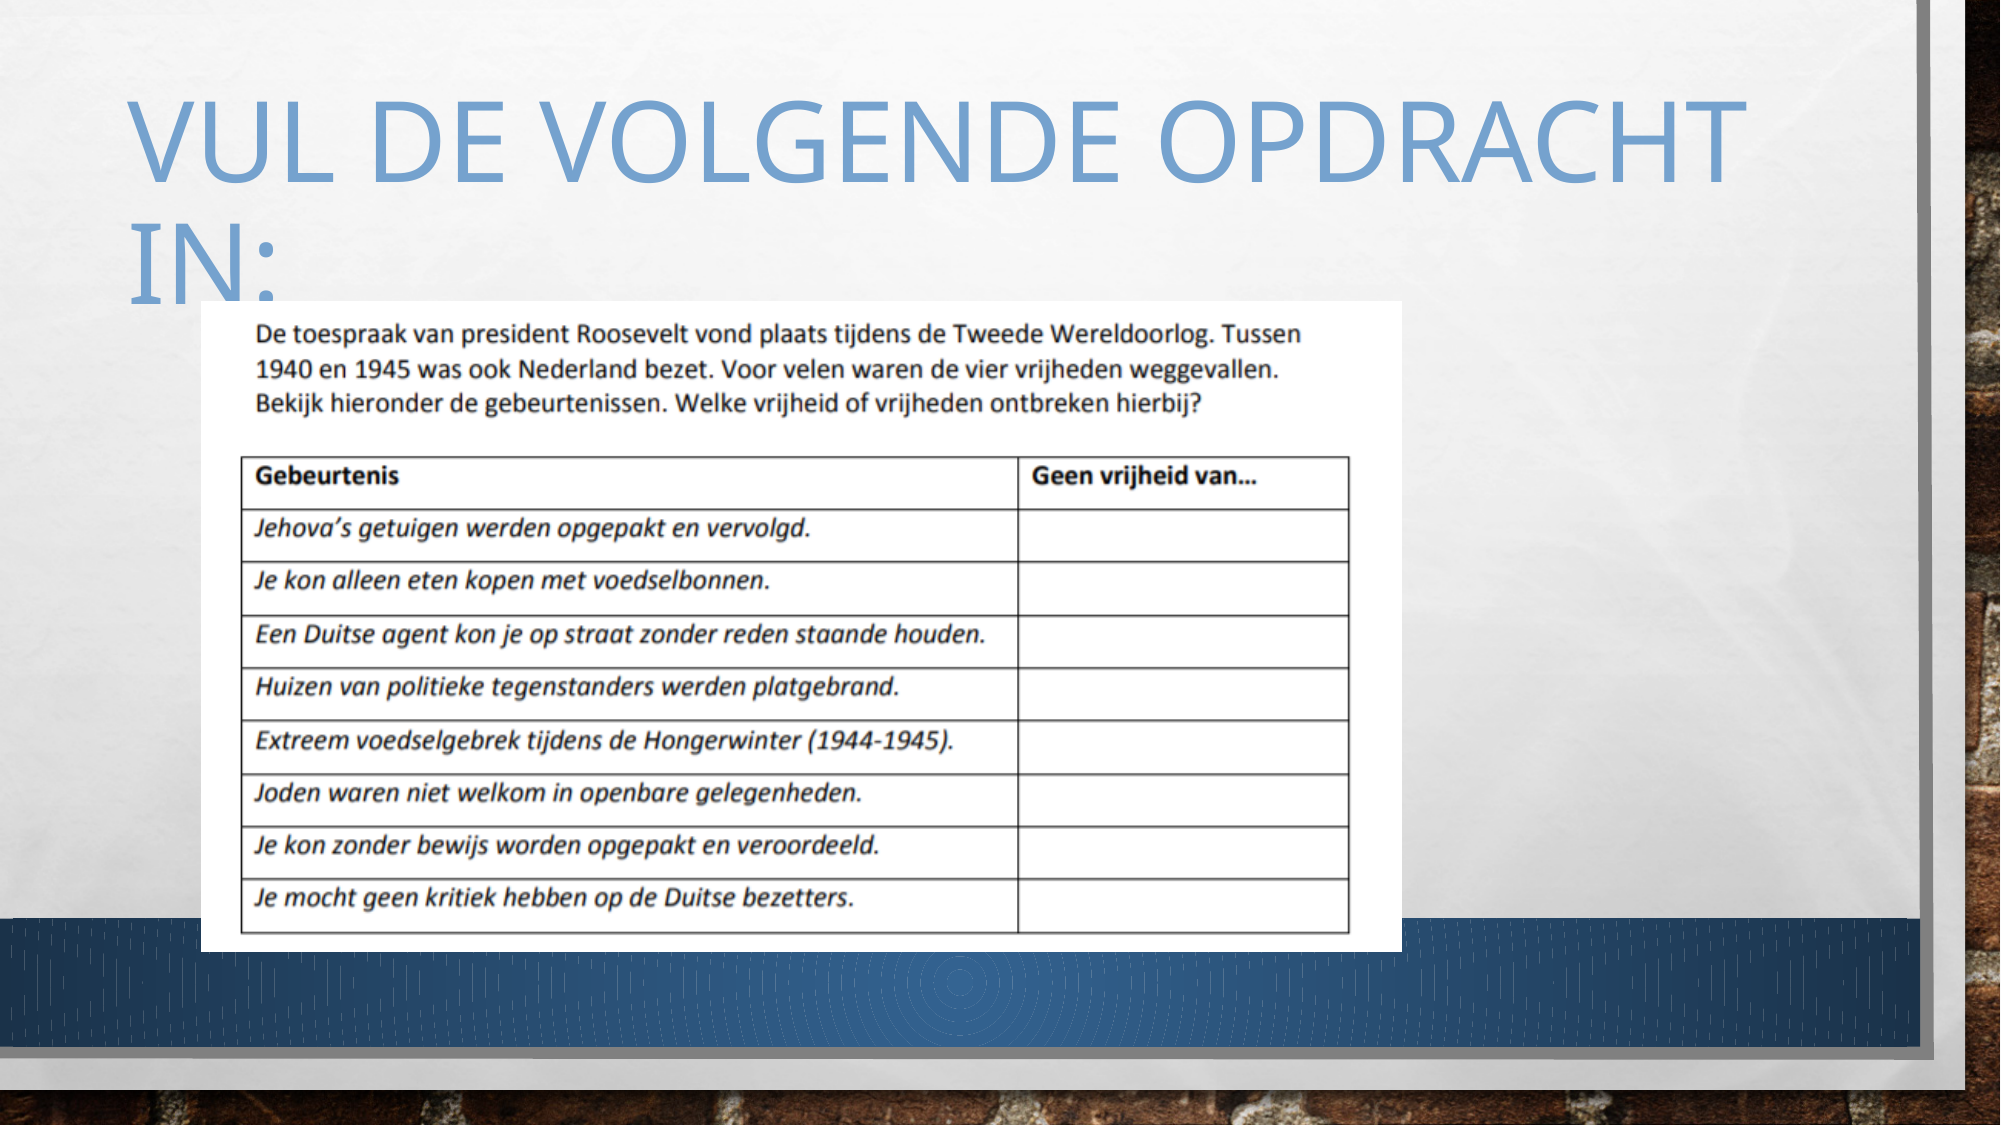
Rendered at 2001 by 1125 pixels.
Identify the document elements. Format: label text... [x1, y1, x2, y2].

title Vul de volgende opdracht in: [112, 112, 1818, 302]
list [201, 301, 1402, 952]
picture [0, 0, 2000, 1125]
